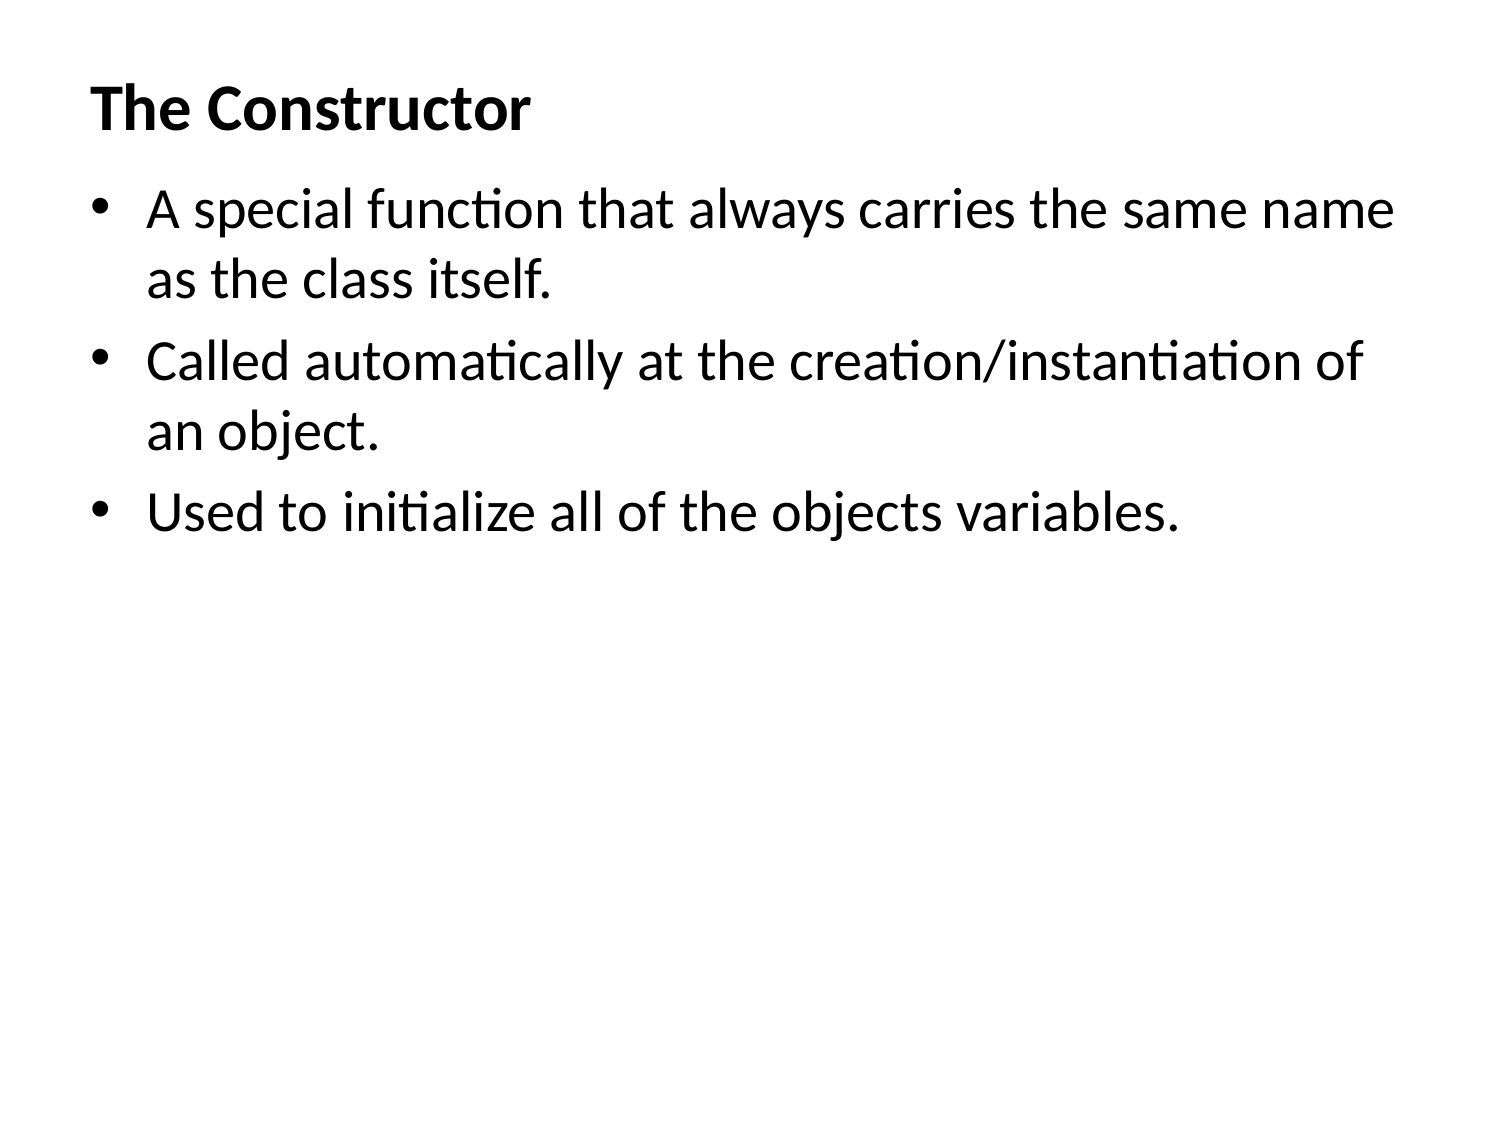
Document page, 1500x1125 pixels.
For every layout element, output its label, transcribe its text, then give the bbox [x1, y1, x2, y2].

title The Constructor [74, 44, 1426, 162]
list A special function that always carries the same name as the class itself. Called automatically at the creation/instantiation of an object. Used to initialize all of the objects variables. [74, 162, 1426, 1006]
